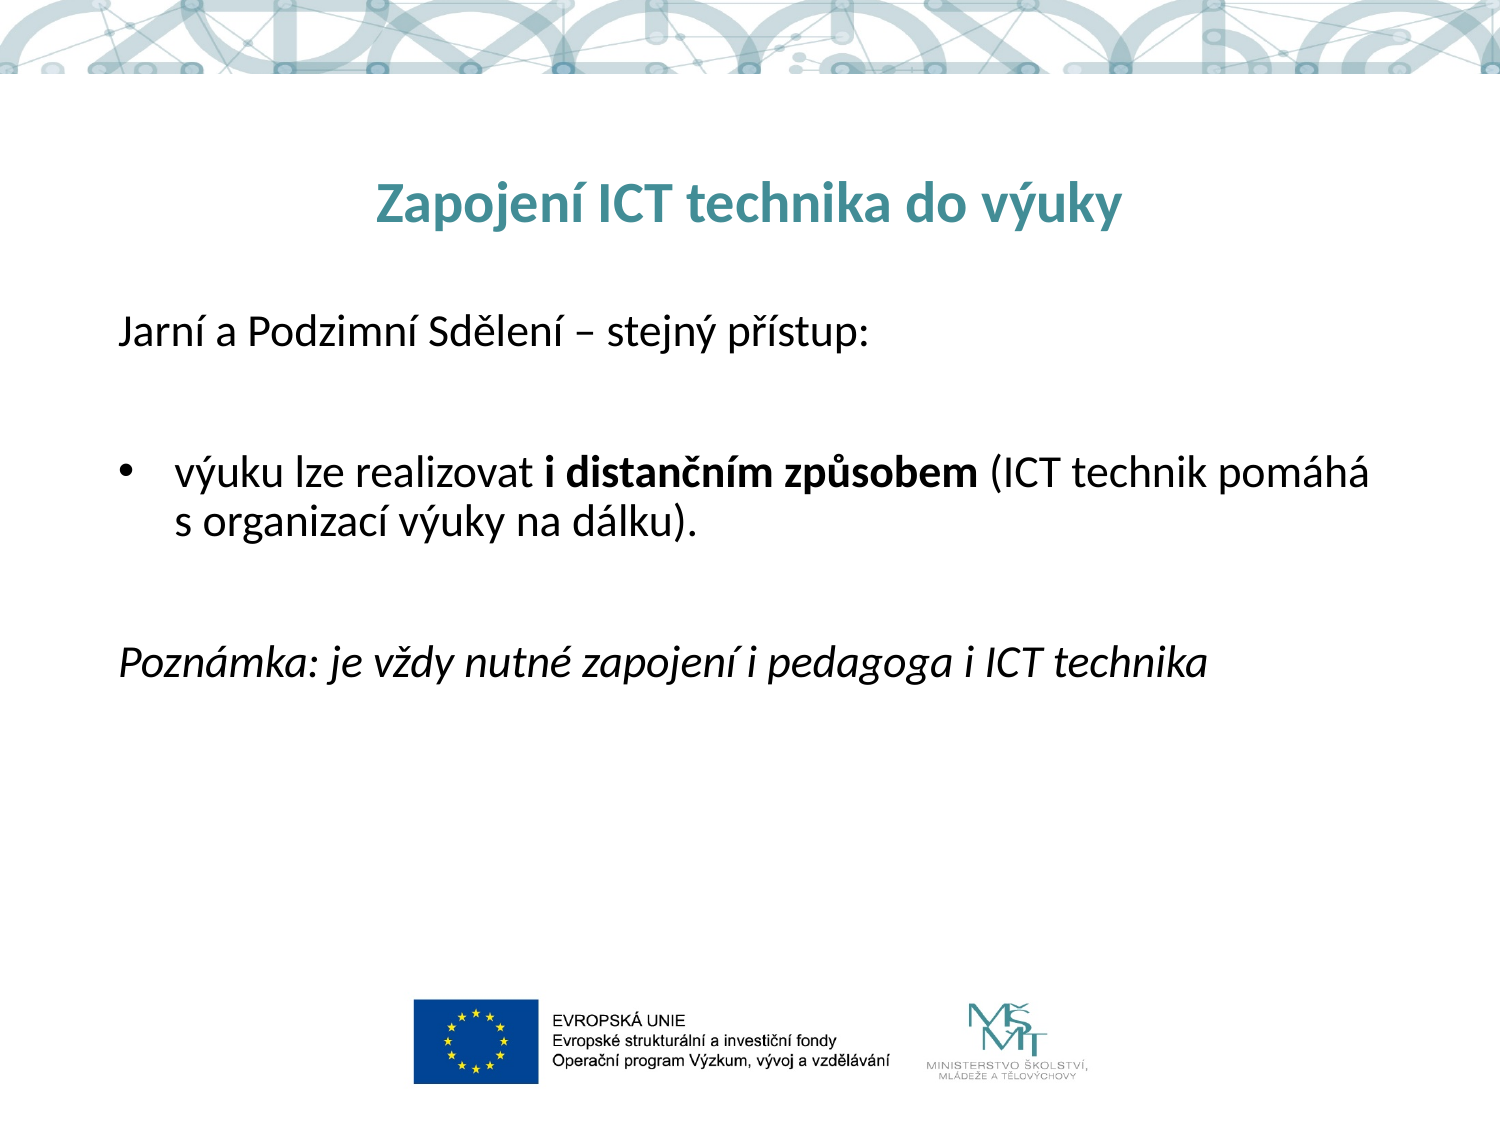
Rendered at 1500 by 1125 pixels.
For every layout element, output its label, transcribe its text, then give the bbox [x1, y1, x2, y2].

picture [371, 957, 1129, 1125]
list Jarní a Podzimní Sdělení – stejný přístup: výuku lze realizovat i distančním způsobem (ICT technik pomáhá s organizací výuky na dálku). Poznámka: je vždy nutné zapojení i pedagoga i ICT technika [103, 299, 1397, 957]
picture [0, 0, 1500, 74]
title Zapojení ICT technika do výuky [103, 129, 1397, 278]
